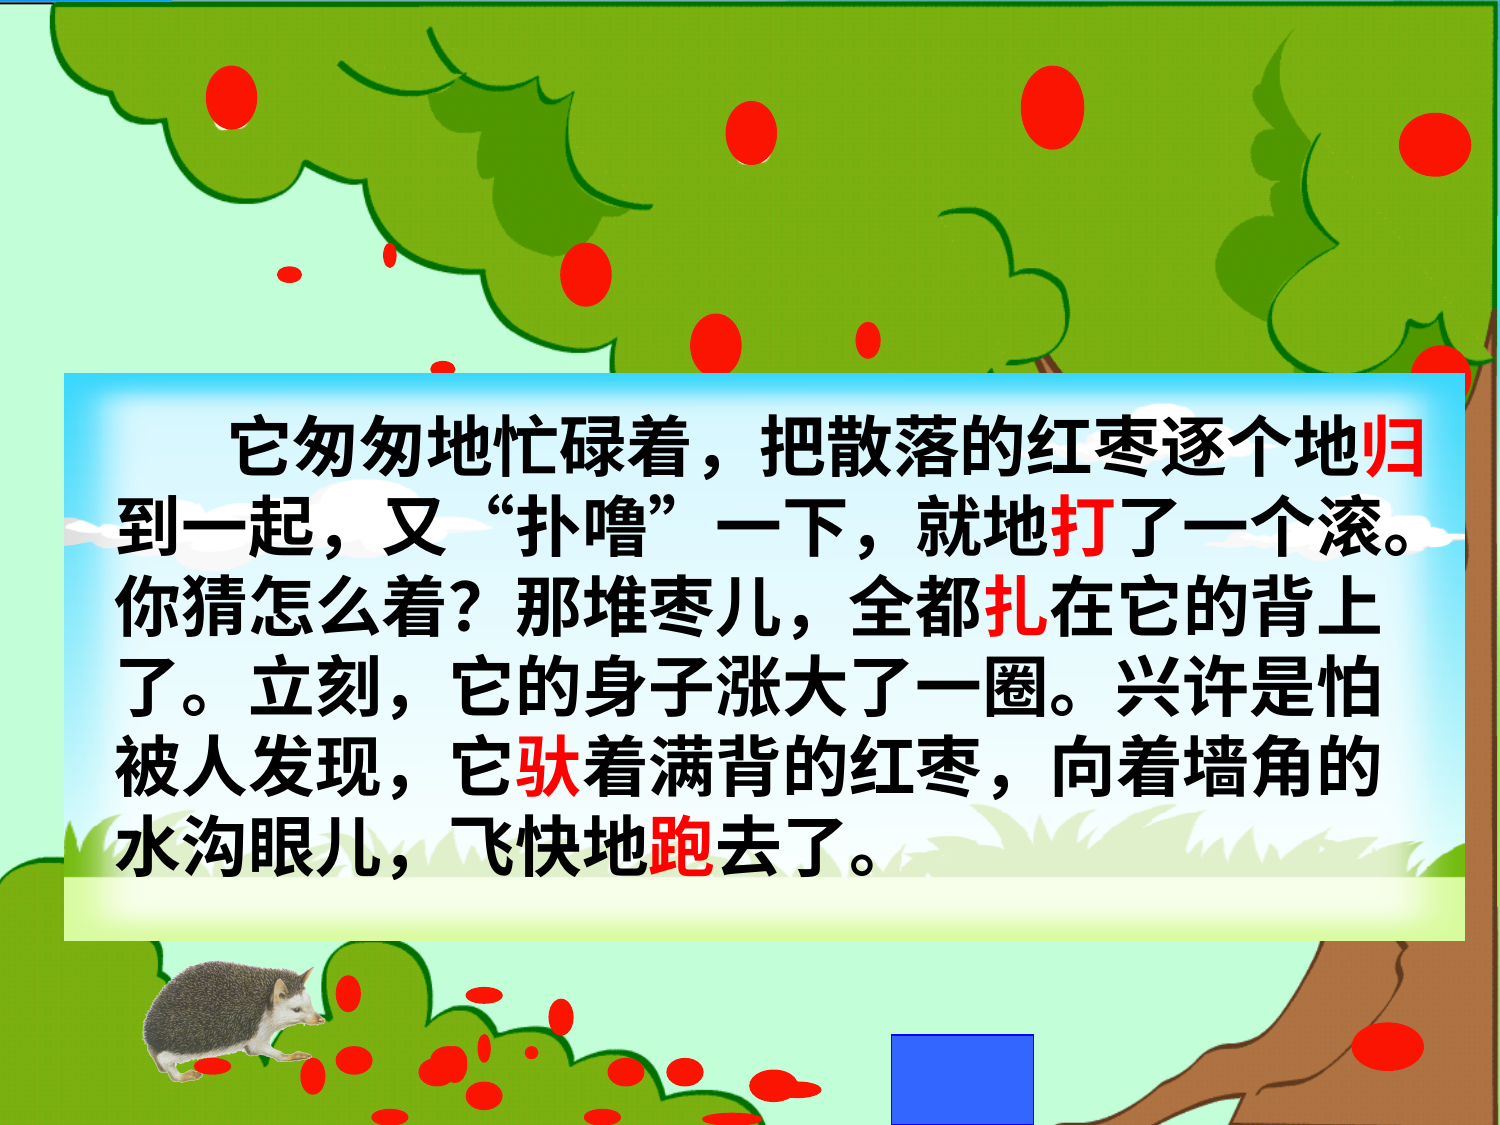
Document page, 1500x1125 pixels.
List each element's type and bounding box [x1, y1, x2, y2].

picture [0, 0, 1500, 1125]
text_box [64, 373, 1465, 941]
